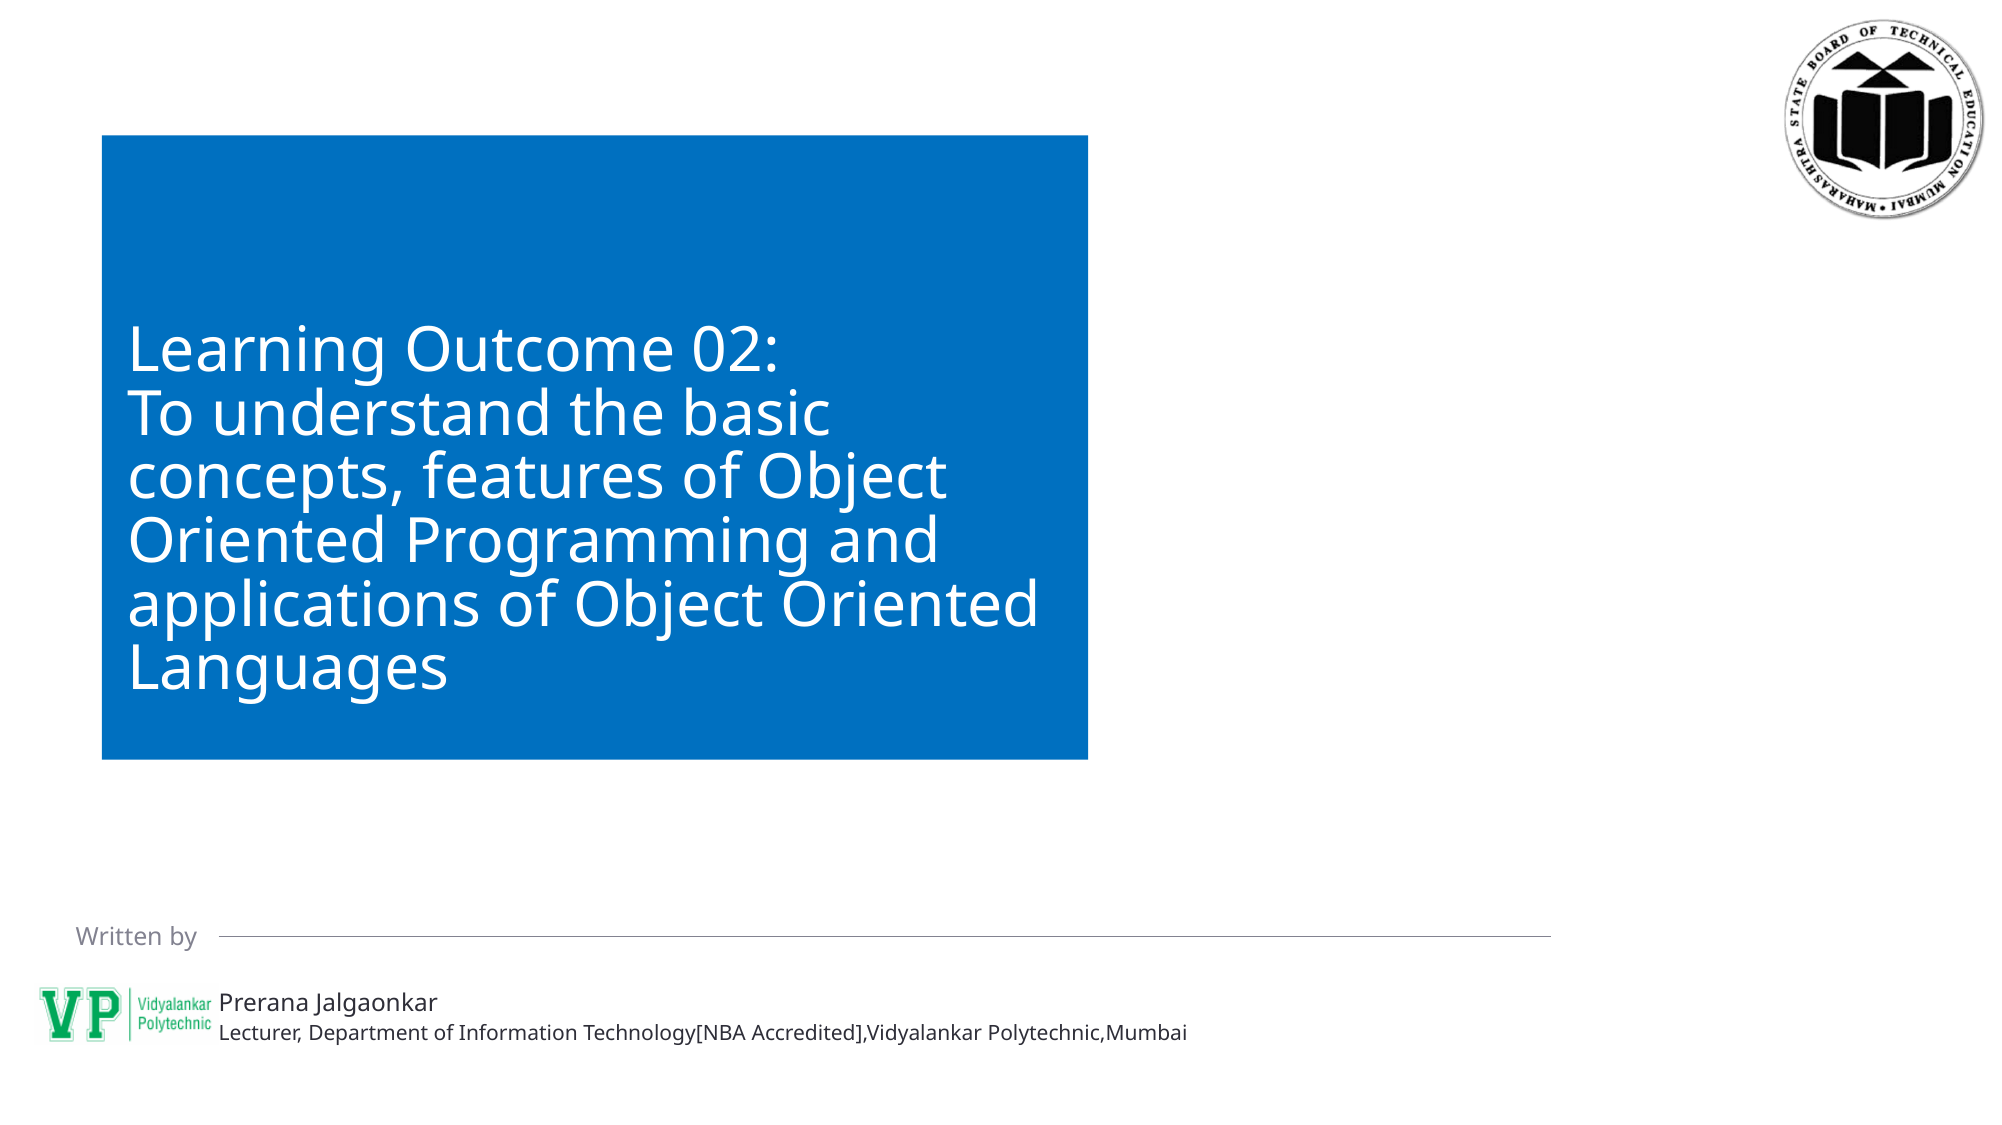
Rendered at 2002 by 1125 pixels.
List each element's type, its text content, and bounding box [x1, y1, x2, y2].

list Prerana Jalgaonkar [222, 987, 726, 1017]
picture [34, 983, 219, 1045]
picture [1764, 0, 2001, 237]
title Learning Outcome 02: To understand the basic concepts, features of Object Oriented Programming and applications of Object Oriented Languages [127, 320, 1087, 482]
list Lecturer, Department of Information Technology[NBA Accredited],Vidyalankar Polytechnic,Mumbai [220, 1019, 1226, 1050]
